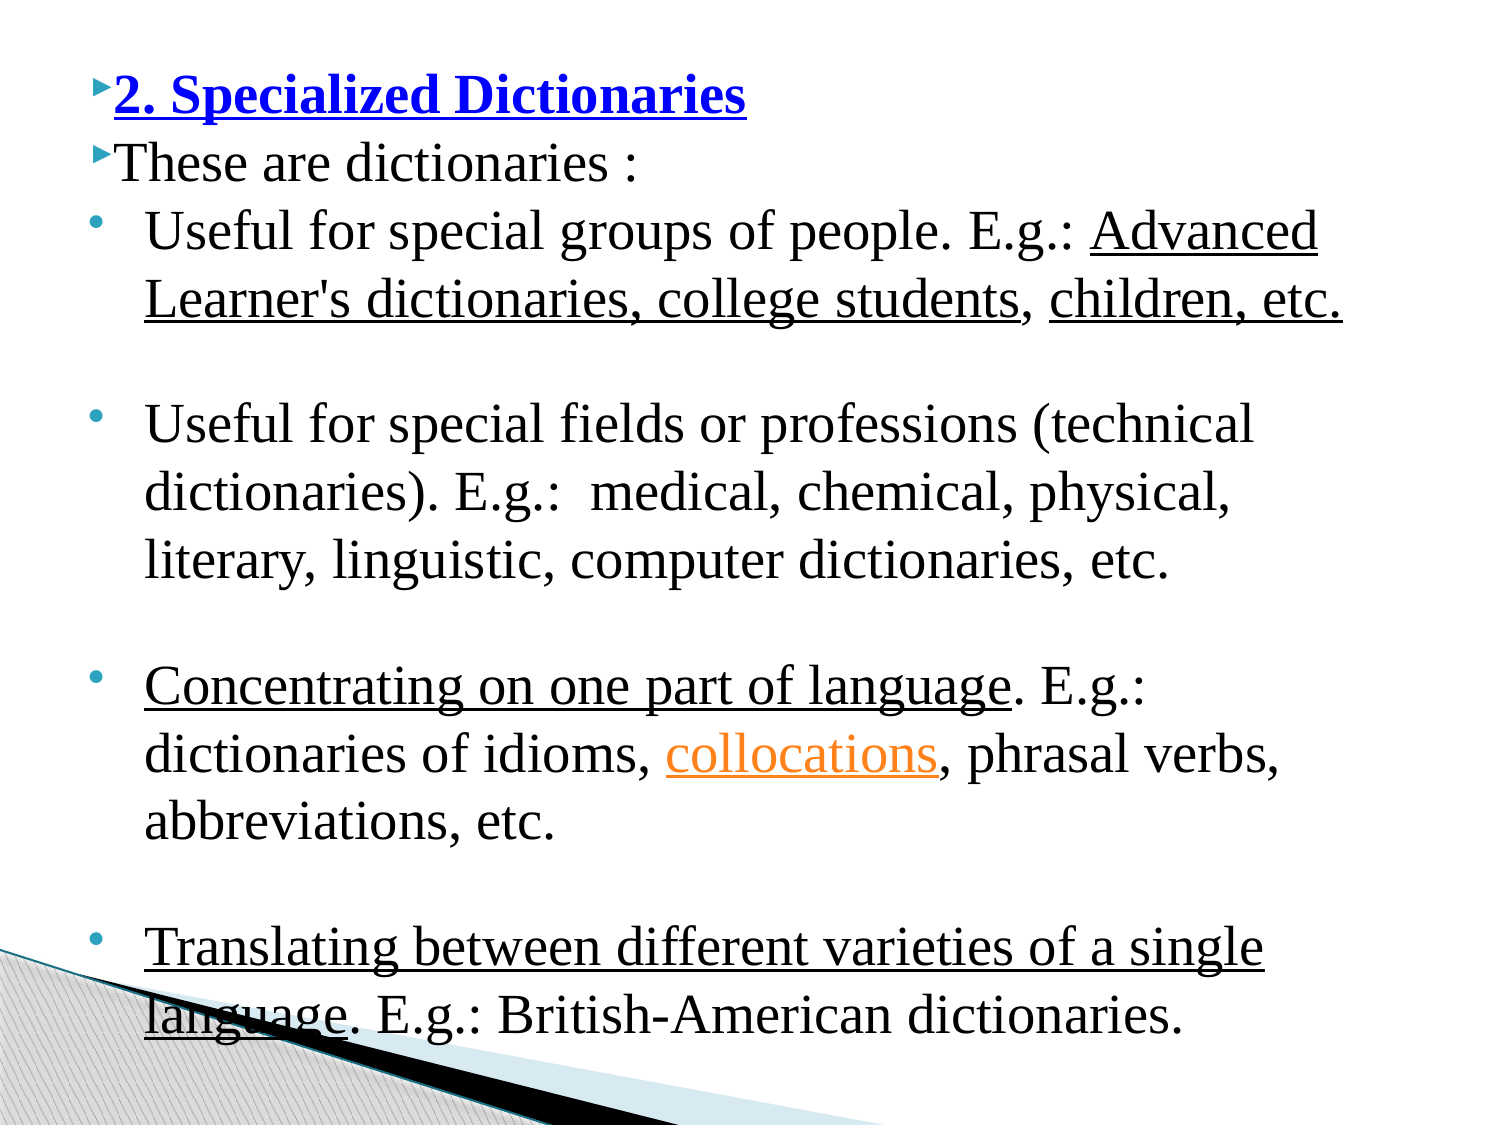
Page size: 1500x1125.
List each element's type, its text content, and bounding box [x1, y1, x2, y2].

list 2. Specialized Dictionaries These are dictionaries : Useful for special groups of people. E.g.: Advanced Learner's dictionaries, college students, children, etc. Useful for special fields or professions (technical dictionaries). E.g.: medical, chemical, physical, literary, linguistic, computer dictionaries, etc. Concentrating on one part of language. E.g.: dictionaries of idioms, collocations, phrasal verbs, abbreviations, etc. Translating between different varieties of a single language. E.g.: British-American dictionaries. [75, 50, 1425, 1063]
